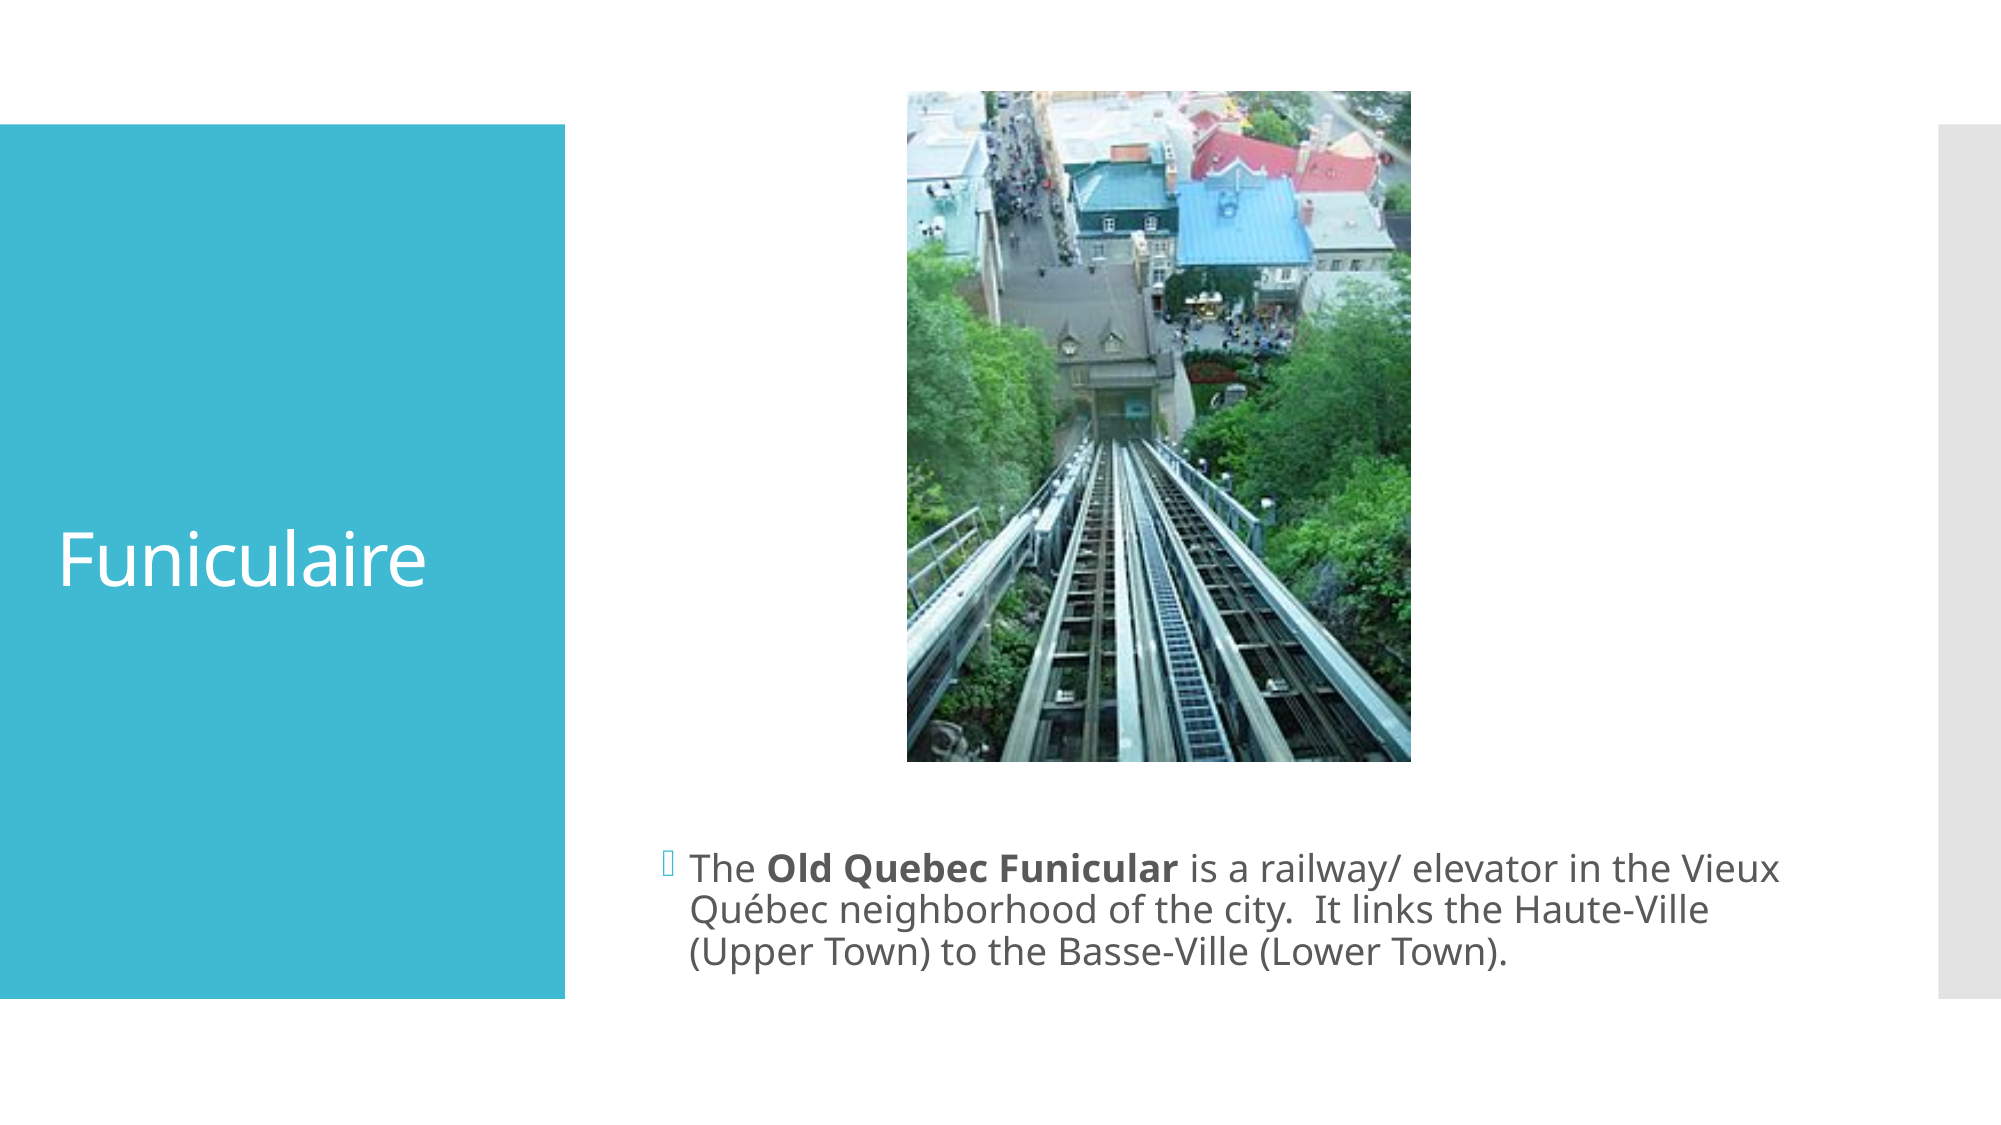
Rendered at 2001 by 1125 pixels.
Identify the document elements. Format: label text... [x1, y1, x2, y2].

list The Old Quebec Funicular is a railway/ elevator in the Vieux Québec neighborhood of the city. It links the Haute-Ville (Upper Town) to the Basse-Ville (Lower Town). [646, 841, 1835, 982]
title Funiculaire [41, 184, 525, 940]
picture [906, 90, 1411, 762]
